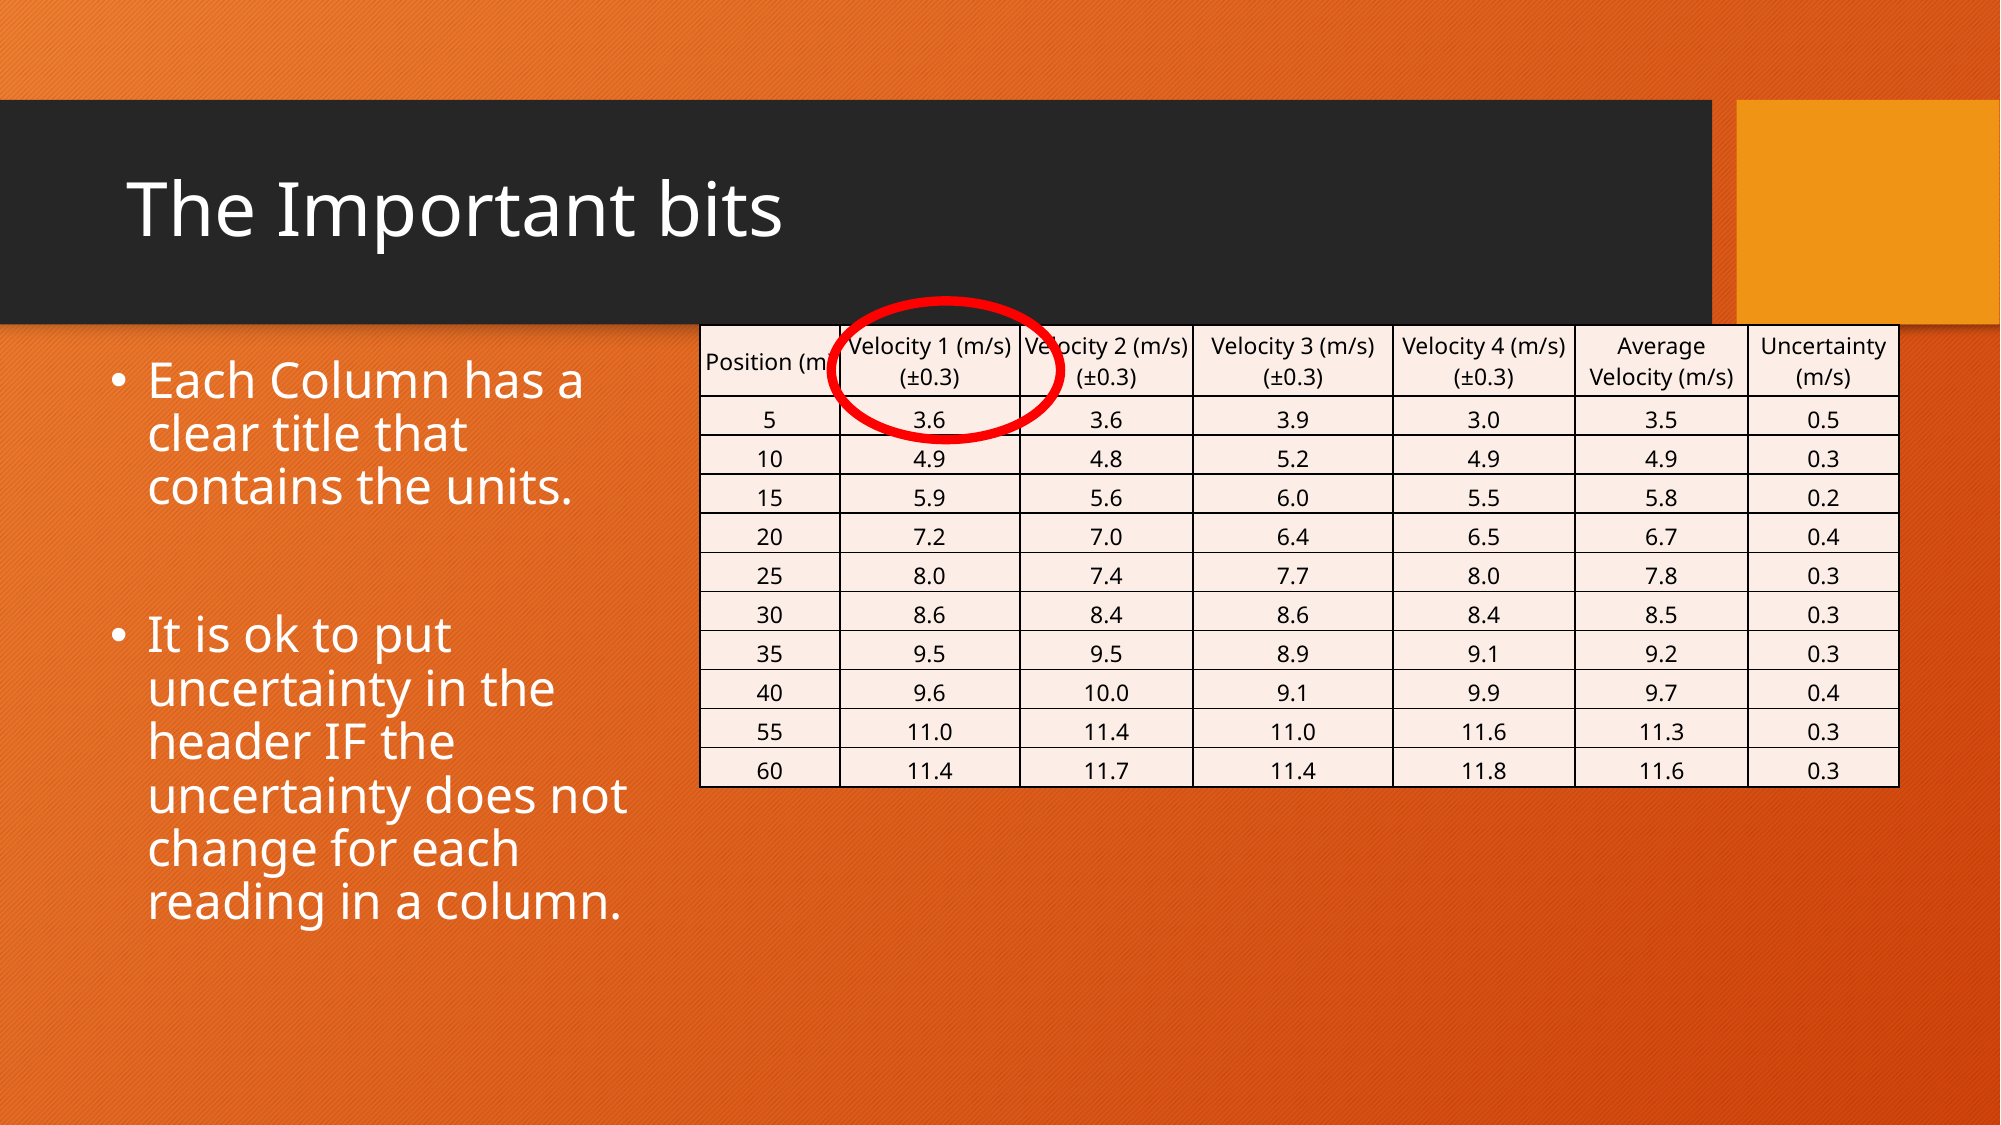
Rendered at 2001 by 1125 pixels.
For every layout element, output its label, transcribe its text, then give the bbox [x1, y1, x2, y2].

table_cell 5.6 [1021, 475, 1192, 512]
table_cell 0.3 [1749, 631, 1898, 669]
table_cell 8.0 [1394, 553, 1574, 591]
table_cell 9.6 [841, 670, 1019, 708]
table_cell 3.6 [1021, 397, 1192, 434]
table_cell 3.9 [1194, 397, 1392, 434]
table_cell 0.4 [1749, 670, 1898, 708]
table_cell 0.3 [1749, 709, 1898, 747]
table_cell 11.4 [841, 748, 1019, 786]
table_cell 4.9 [1576, 436, 1747, 473]
table_cell 9.1 [1394, 631, 1574, 669]
table_cell 9.7 [1576, 670, 1747, 708]
table_cell 7.2 [841, 514, 1019, 552]
table_header Uncertainty (m/s) [1749, 326, 1898, 395]
table_cell 30 [701, 592, 839, 630]
table_cell 4.9 [841, 436, 1019, 473]
table_cell 4.9 [1394, 436, 1574, 473]
table_cell 55 [701, 709, 839, 747]
table_cell 0.3 [1749, 748, 1898, 786]
table_cell 0.3 [1749, 436, 1898, 473]
table_header Position (m) [701, 326, 839, 395]
table_cell 0.3 [1749, 553, 1898, 591]
table_cell 7.8 [1576, 553, 1747, 591]
table_cell 8.6 [841, 592, 1019, 630]
table_cell 15 [701, 475, 839, 512]
list Each Column has a clear title that contains the units. It is ok to put uncertainty in the header IF the uncertainty does not change for each reading in a column. [94, 347, 653, 939]
table_cell 9.9 [1394, 670, 1574, 708]
table_cell 11.7 [1021, 748, 1192, 786]
table_cell 0.4 [1749, 514, 1898, 552]
table_cell 9.5 [841, 631, 1019, 669]
table_cell 35 [701, 631, 839, 669]
table_header Average Velocity (m/s) [1576, 326, 1747, 395]
table_cell 7.0 [1021, 514, 1192, 552]
table_header Velocity 4 (m/s) (±0.3) [1394, 326, 1574, 395]
table_header Velocity 3 (m/s) (±0.3) [1194, 326, 1392, 395]
table_cell 0.2 [1749, 475, 1898, 512]
table_cell 3.6 [841, 402, 893, 434]
table_cell 9.2 [1576, 631, 1747, 669]
table_cell 60 [701, 748, 839, 786]
table_cell 11.3 [1576, 709, 1747, 747]
table_cell 8.4 [1021, 592, 1192, 630]
table_cell 25 [701, 553, 839, 591]
table_cell 11.4 [1021, 709, 1192, 747]
table_cell 5.2 [1194, 436, 1392, 473]
table_cell 10 [701, 436, 839, 473]
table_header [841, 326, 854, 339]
table_cell 7.7 [1194, 553, 1392, 591]
table_cell 8.0 [841, 553, 1019, 591]
table_cell 11.4 [1194, 748, 1392, 786]
text_box [830, 299, 1062, 441]
table_cell 5.5 [1394, 475, 1574, 512]
table_cell 5.9 [841, 475, 1019, 512]
title The Important bits [111, 123, 1689, 301]
table_cell 6.0 [1194, 475, 1392, 512]
table_cell 40 [701, 670, 839, 708]
table_cell 11.0 [1194, 709, 1392, 747]
table_header Velocity 2 (m/s) (±0.3) [1038, 326, 1192, 395]
table_cell 8.6 [1194, 592, 1392, 630]
table_cell 5.8 [1576, 475, 1747, 512]
picture [0, 325, 699, 376]
table_cell 9.1 [1194, 670, 1392, 708]
table_cell 8.4 [1394, 592, 1574, 630]
table_cell 3.5 [1576, 397, 1747, 434]
table_cell 3.0 [1394, 397, 1574, 434]
table_cell 5 [701, 397, 839, 434]
table_cell 8.5 [1576, 592, 1747, 630]
table_cell 7.4 [1021, 553, 1192, 591]
table_cell 11.8 [1394, 748, 1574, 786]
table_cell 3.6 [999, 426, 1019, 434]
table_cell 0.5 [1749, 397, 1898, 434]
table_cell 11.6 [1394, 709, 1574, 747]
table_cell 11.6 [1576, 748, 1747, 786]
picture [1900, 325, 2000, 347]
table_cell 4.8 [1021, 436, 1192, 473]
table_cell 8.9 [1194, 631, 1392, 669]
table_cell 11.0 [841, 709, 1019, 747]
table_cell 0.3 [1749, 592, 1898, 630]
table_cell 9.5 [1021, 631, 1192, 669]
table_cell 6.5 [1394, 514, 1574, 552]
table_cell 6.4 [1194, 514, 1392, 552]
table_cell 10.0 [1021, 670, 1192, 708]
table_cell 20 [701, 514, 839, 552]
table_cell 6.7 [1576, 514, 1747, 552]
